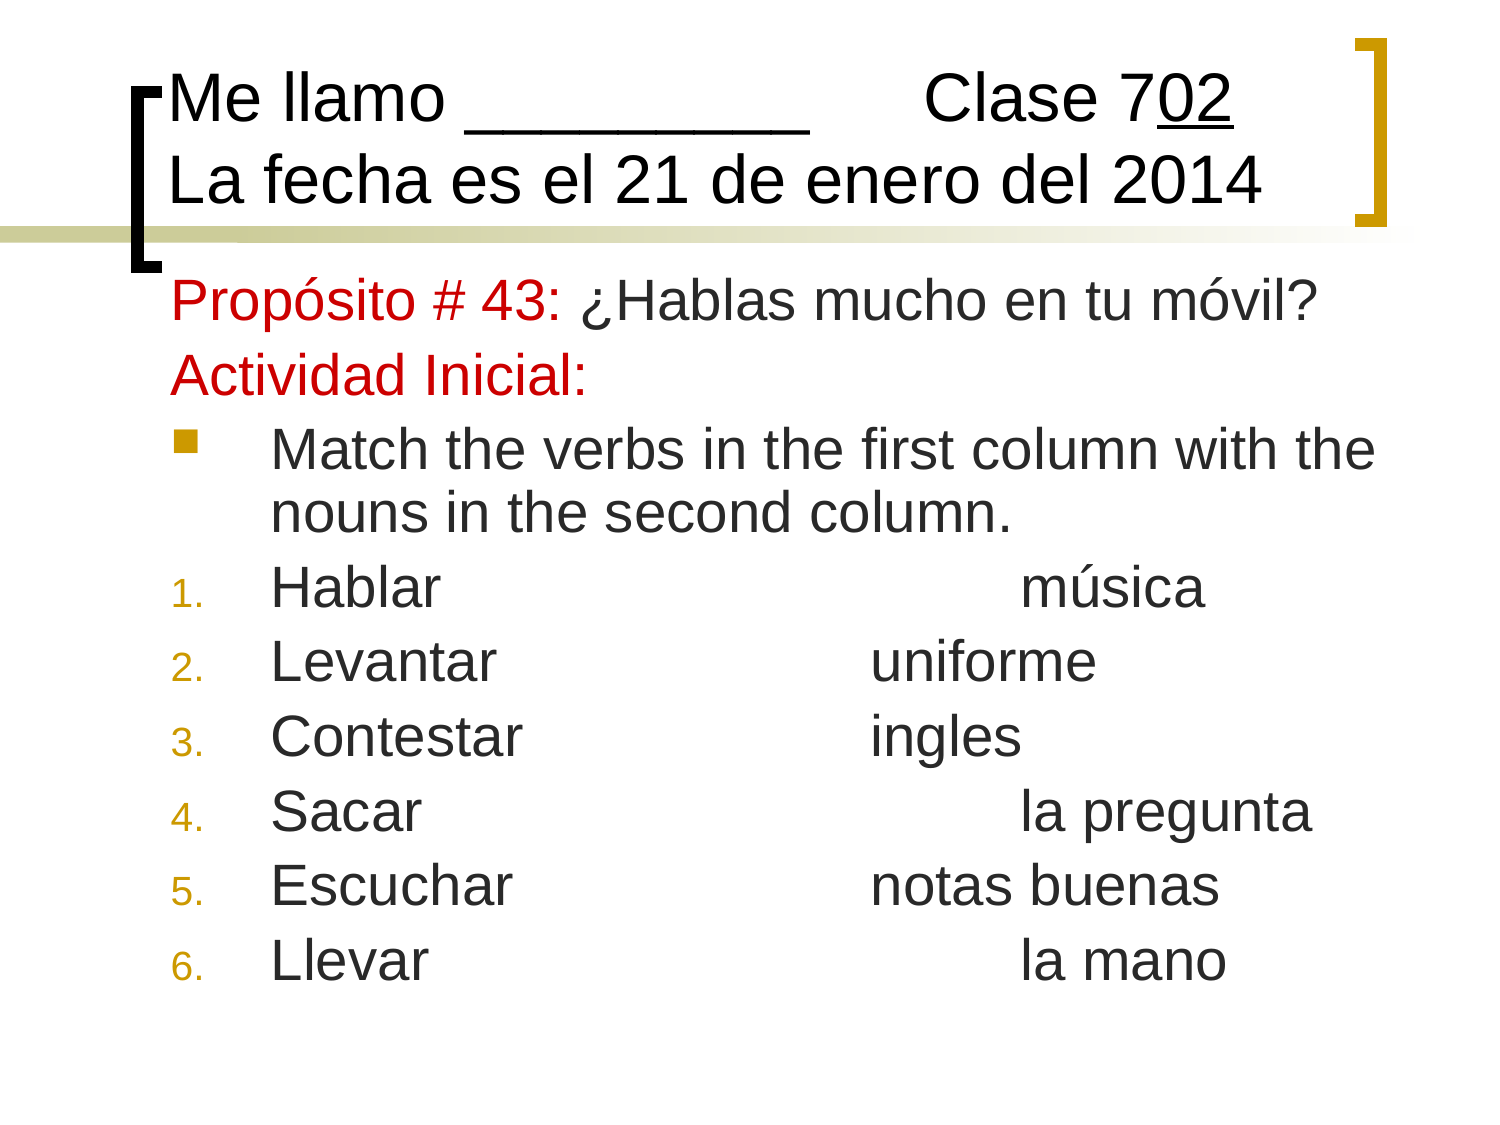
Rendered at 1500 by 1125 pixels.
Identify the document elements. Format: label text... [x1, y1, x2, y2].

title Me llamo _________ Clase 702 La fecha es el 21 de enero del 2014 [152, 43, 1438, 225]
list Propósito # 43: ¿Hablas mucho en tu móvil? Actividad Inicial: Match the verbs in the first column with the nouns in the second column. Hablar música Levantar uniforme Contestar ingles Sacar la pregunta Escuchar notas buenas Llevar la mano [155, 262, 1413, 1088]
